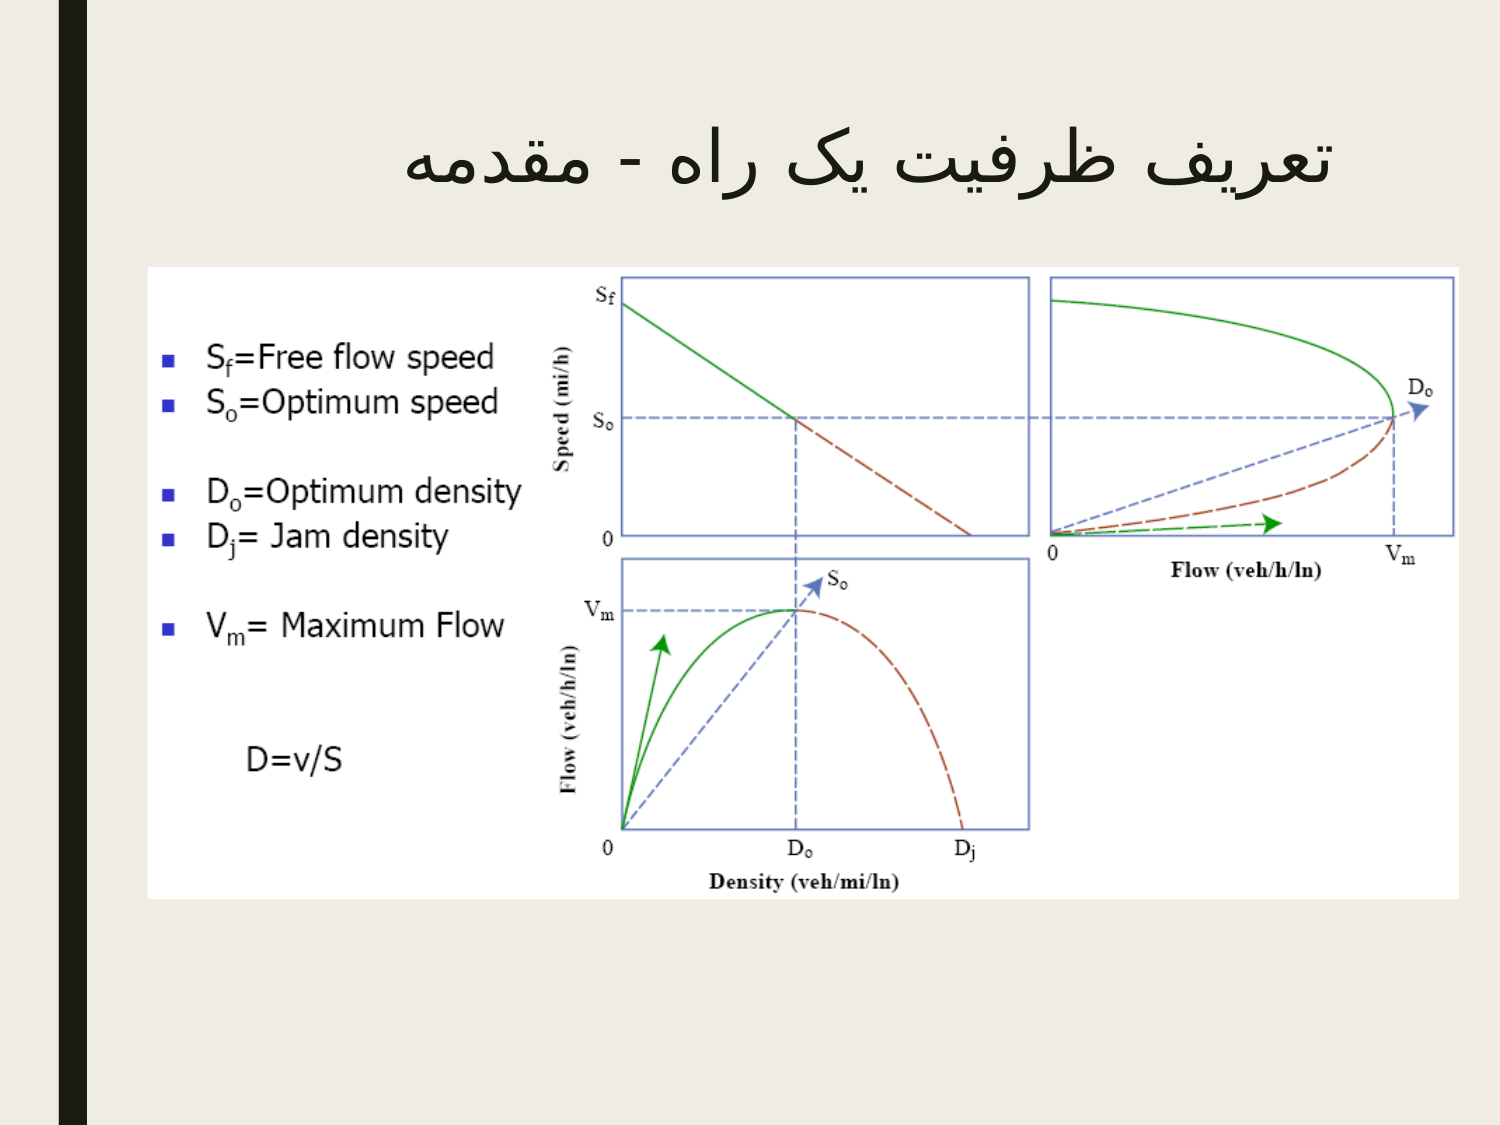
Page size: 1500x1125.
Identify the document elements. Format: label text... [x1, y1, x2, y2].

title تعریف ظرفیت یک راه - مقدمه [168, 112, 1351, 267]
picture [147, 267, 1459, 899]
